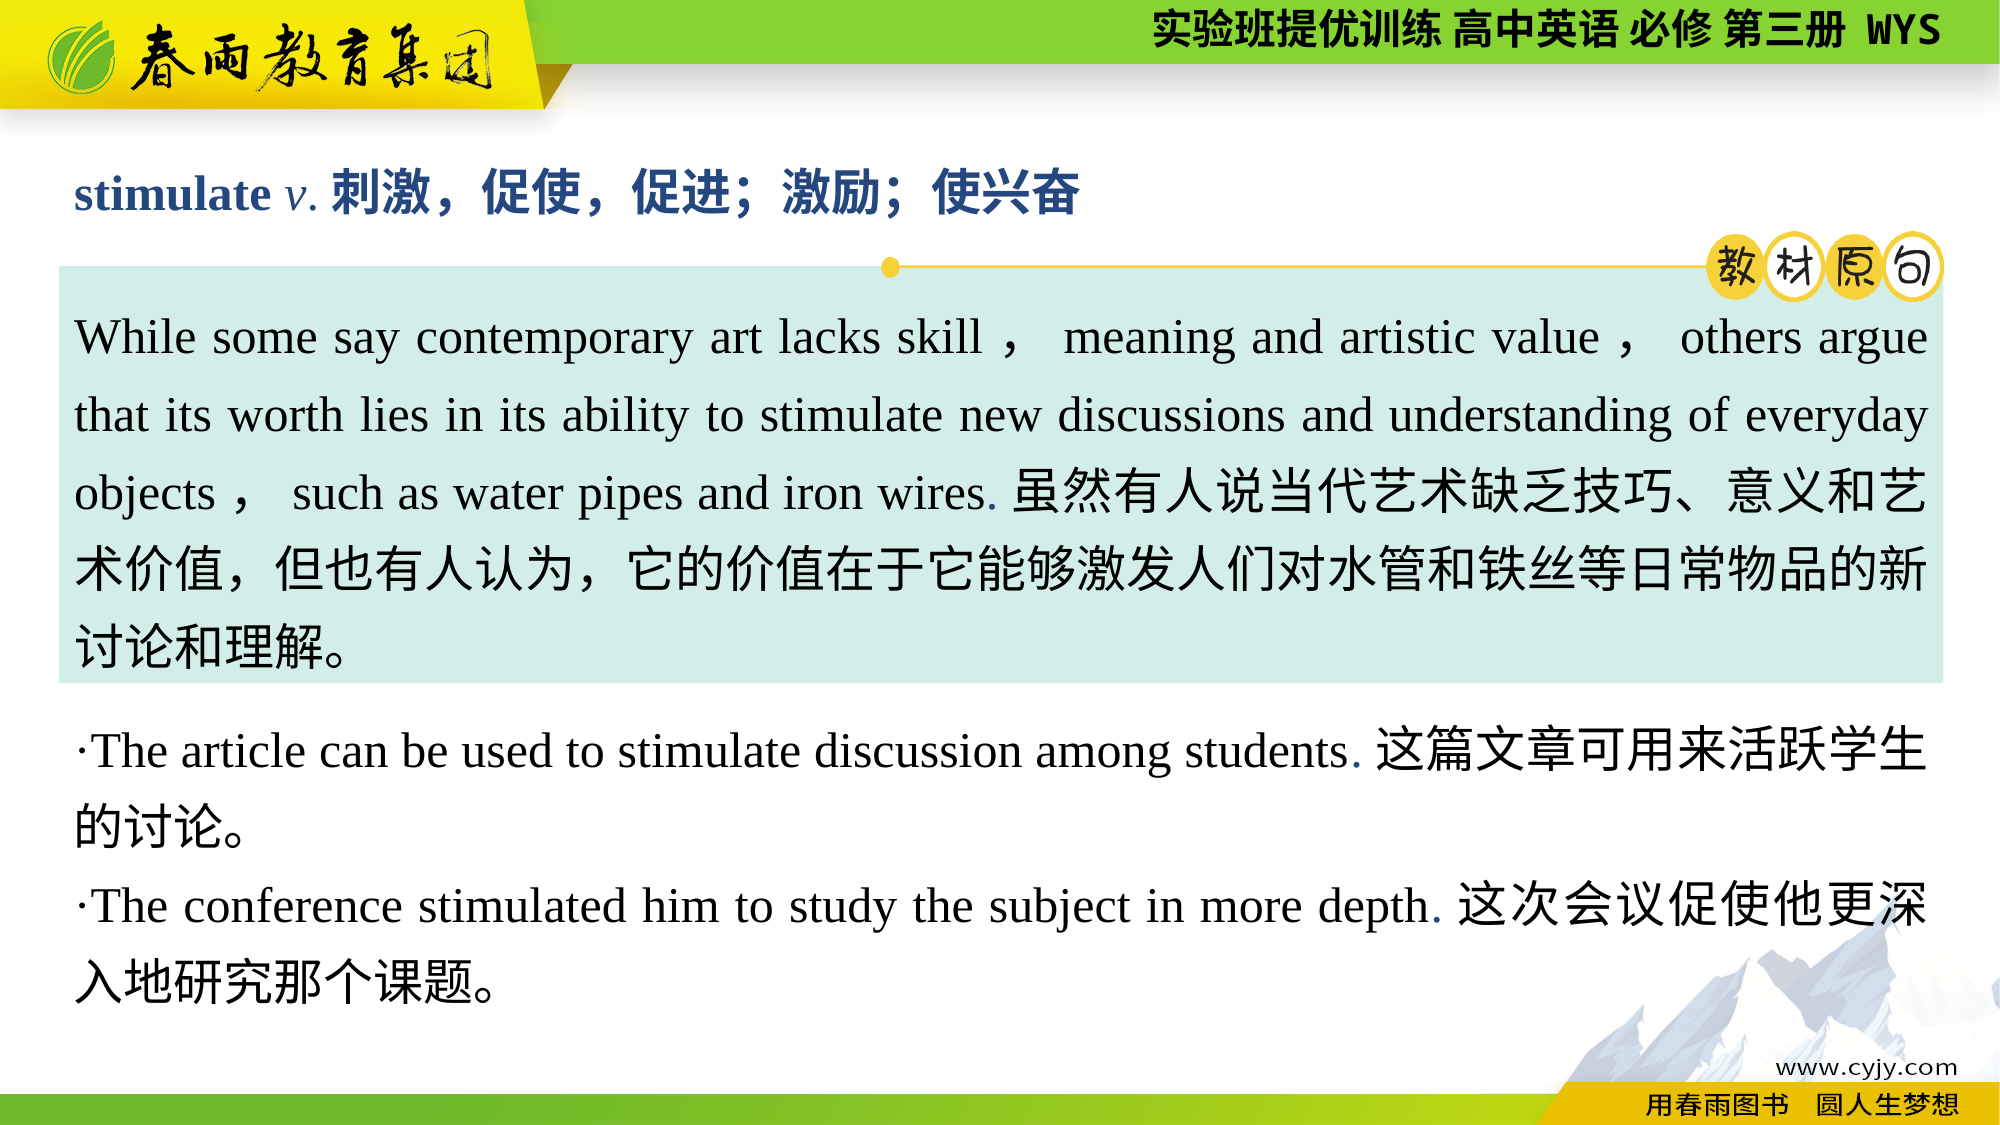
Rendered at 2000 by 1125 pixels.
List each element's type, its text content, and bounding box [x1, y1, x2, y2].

text_box While some say contemporary art lacks skill，meaning and artistic value，others argue that its worth lies in its ability to stimulate new discussions and understanding of everyday objects，such as water pipes and iron wires.虽然有人说当代艺术缺乏技巧、意义和艺术价值，但也有人认为，它的价值在于它能够激发人们对水管和铁丝等日常物品的新讨论和理解。 [59, 266, 1944, 684]
text_box ·The article can be used to stimulate discussion among students.这篇文章可用来活跃学生的讨论。 ·The conference stimulated him to study the subject in more depth.这次会议促使他更深入地研究那个课题。 [59, 691, 1944, 1019]
list stimulate v.刺激，促使，促进；激励；使兴奋 [59, 122, 1944, 217]
picture [0, 0, 2000, 1125]
